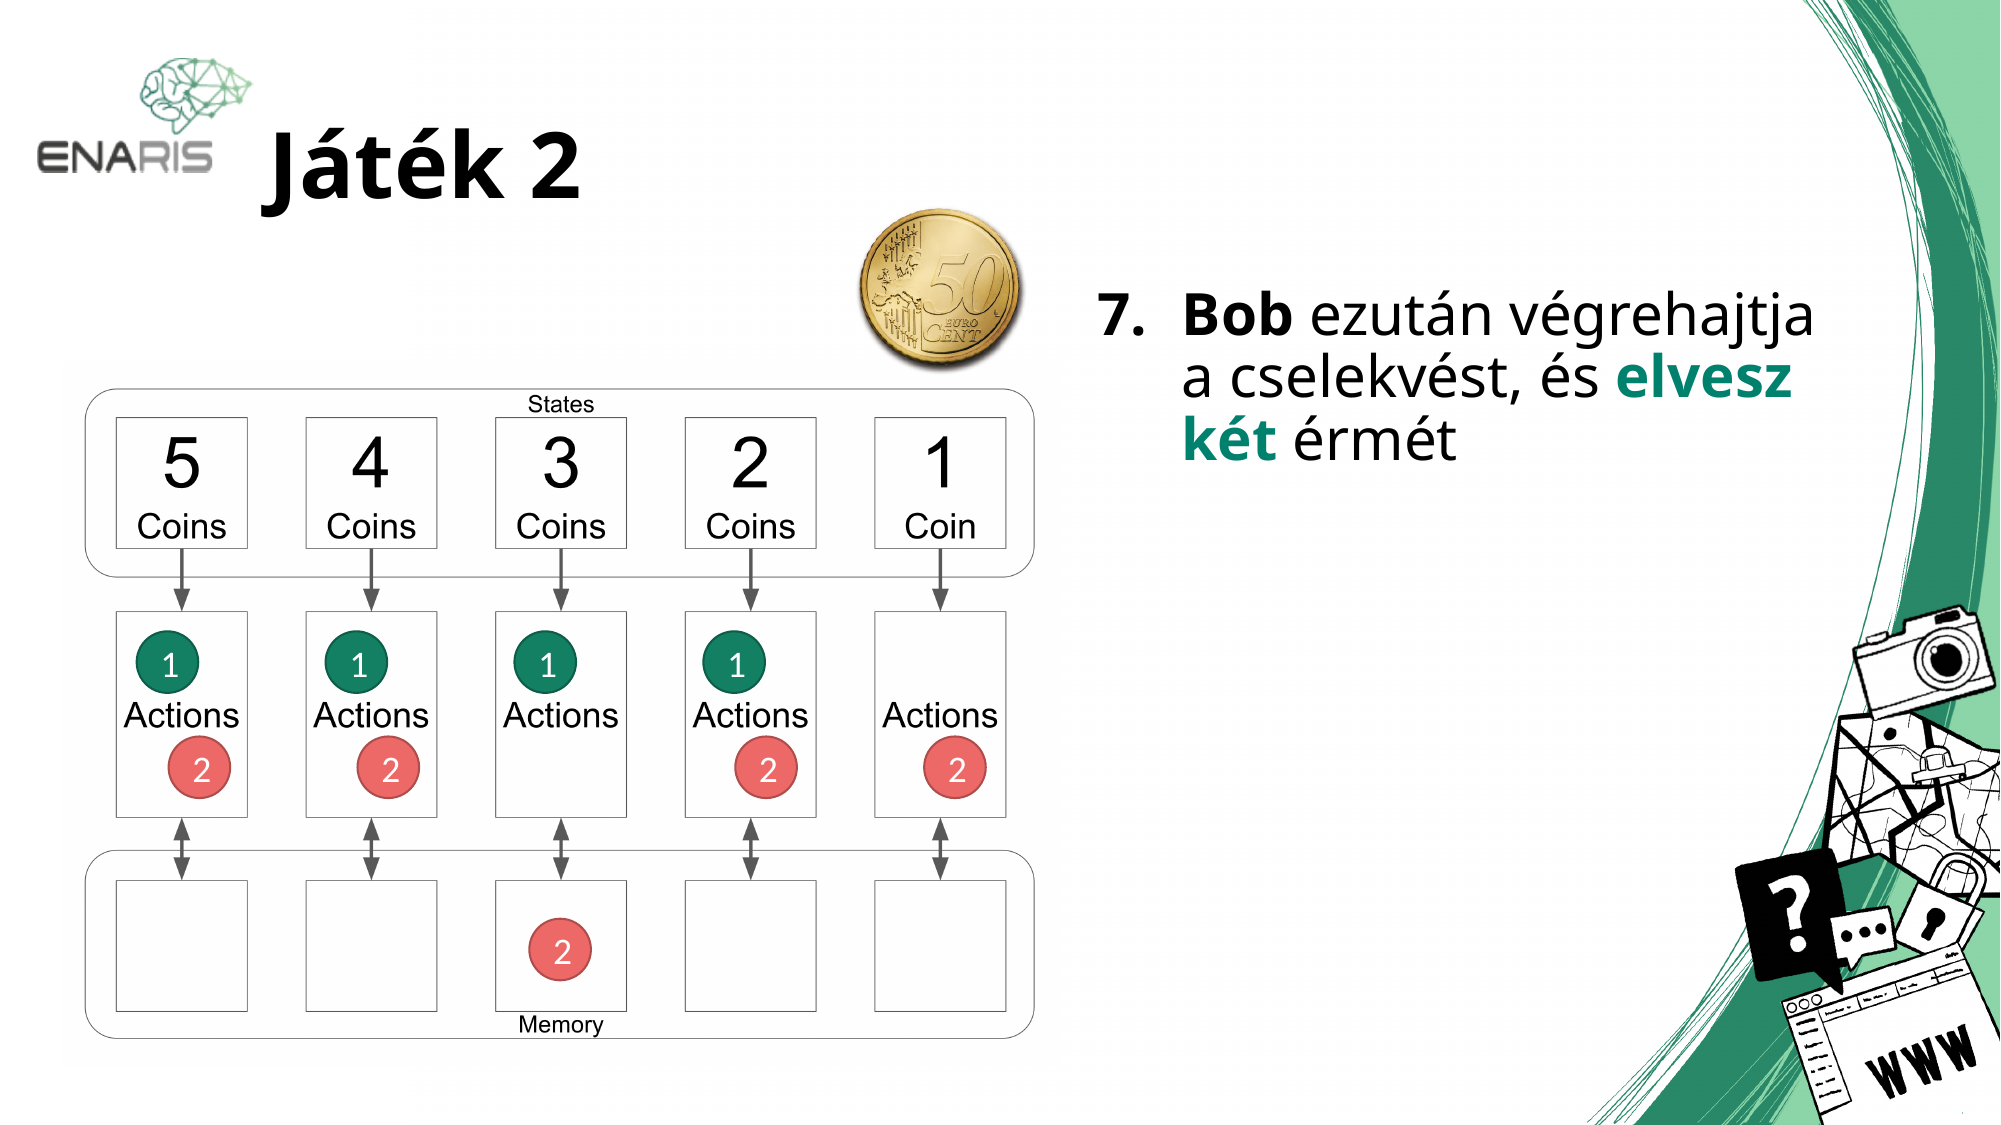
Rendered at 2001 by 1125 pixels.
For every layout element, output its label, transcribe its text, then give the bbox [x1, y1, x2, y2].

picture [37, 58, 254, 173]
title Játék 2 [253, 59, 1863, 278]
picture [408, 0, 2000, 1125]
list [63, 361, 1059, 1066]
text_box Bob ezután végrehajtja a cselekvést, és elvesz két érmét [1082, 277, 1869, 1116]
